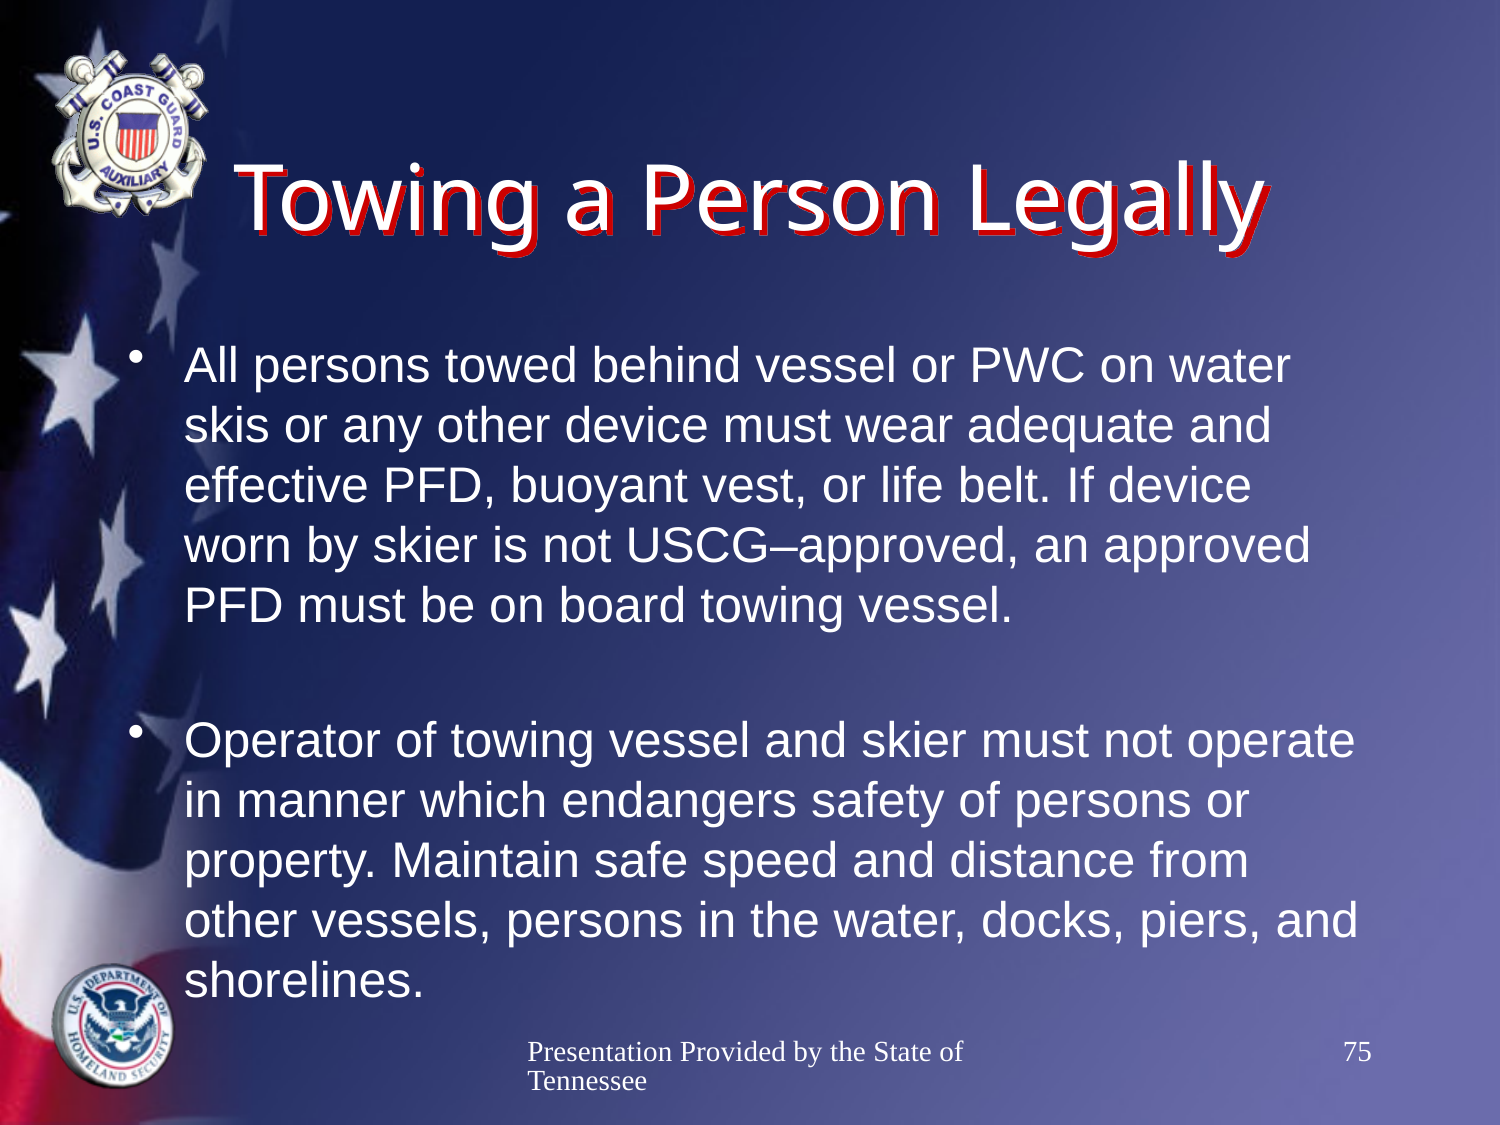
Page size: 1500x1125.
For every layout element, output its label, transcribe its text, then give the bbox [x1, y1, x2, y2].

list All persons towed behind vessel or PWC on water skis or any other device must wear adequate and effective PFD, buoyant vest, or life belt. If device worn by skier is not USCG–approved, an approved PFD must be on board towing vessel. Operator of towing vessel and skier must not operate in manner which endangers safety of persons or property. Maintain safe speed and distance from other vessels, persons in the water, docks, piers, and shorelines. [112, 324, 1388, 1000]
title Towing a Person Legally [112, 99, 1388, 288]
picture [0, 0, 1500, 1125]
footer Presentation Provided by the State of Tennessee [512, 1025, 988, 1100]
slide_number 75 [1074, 1025, 1388, 1100]
